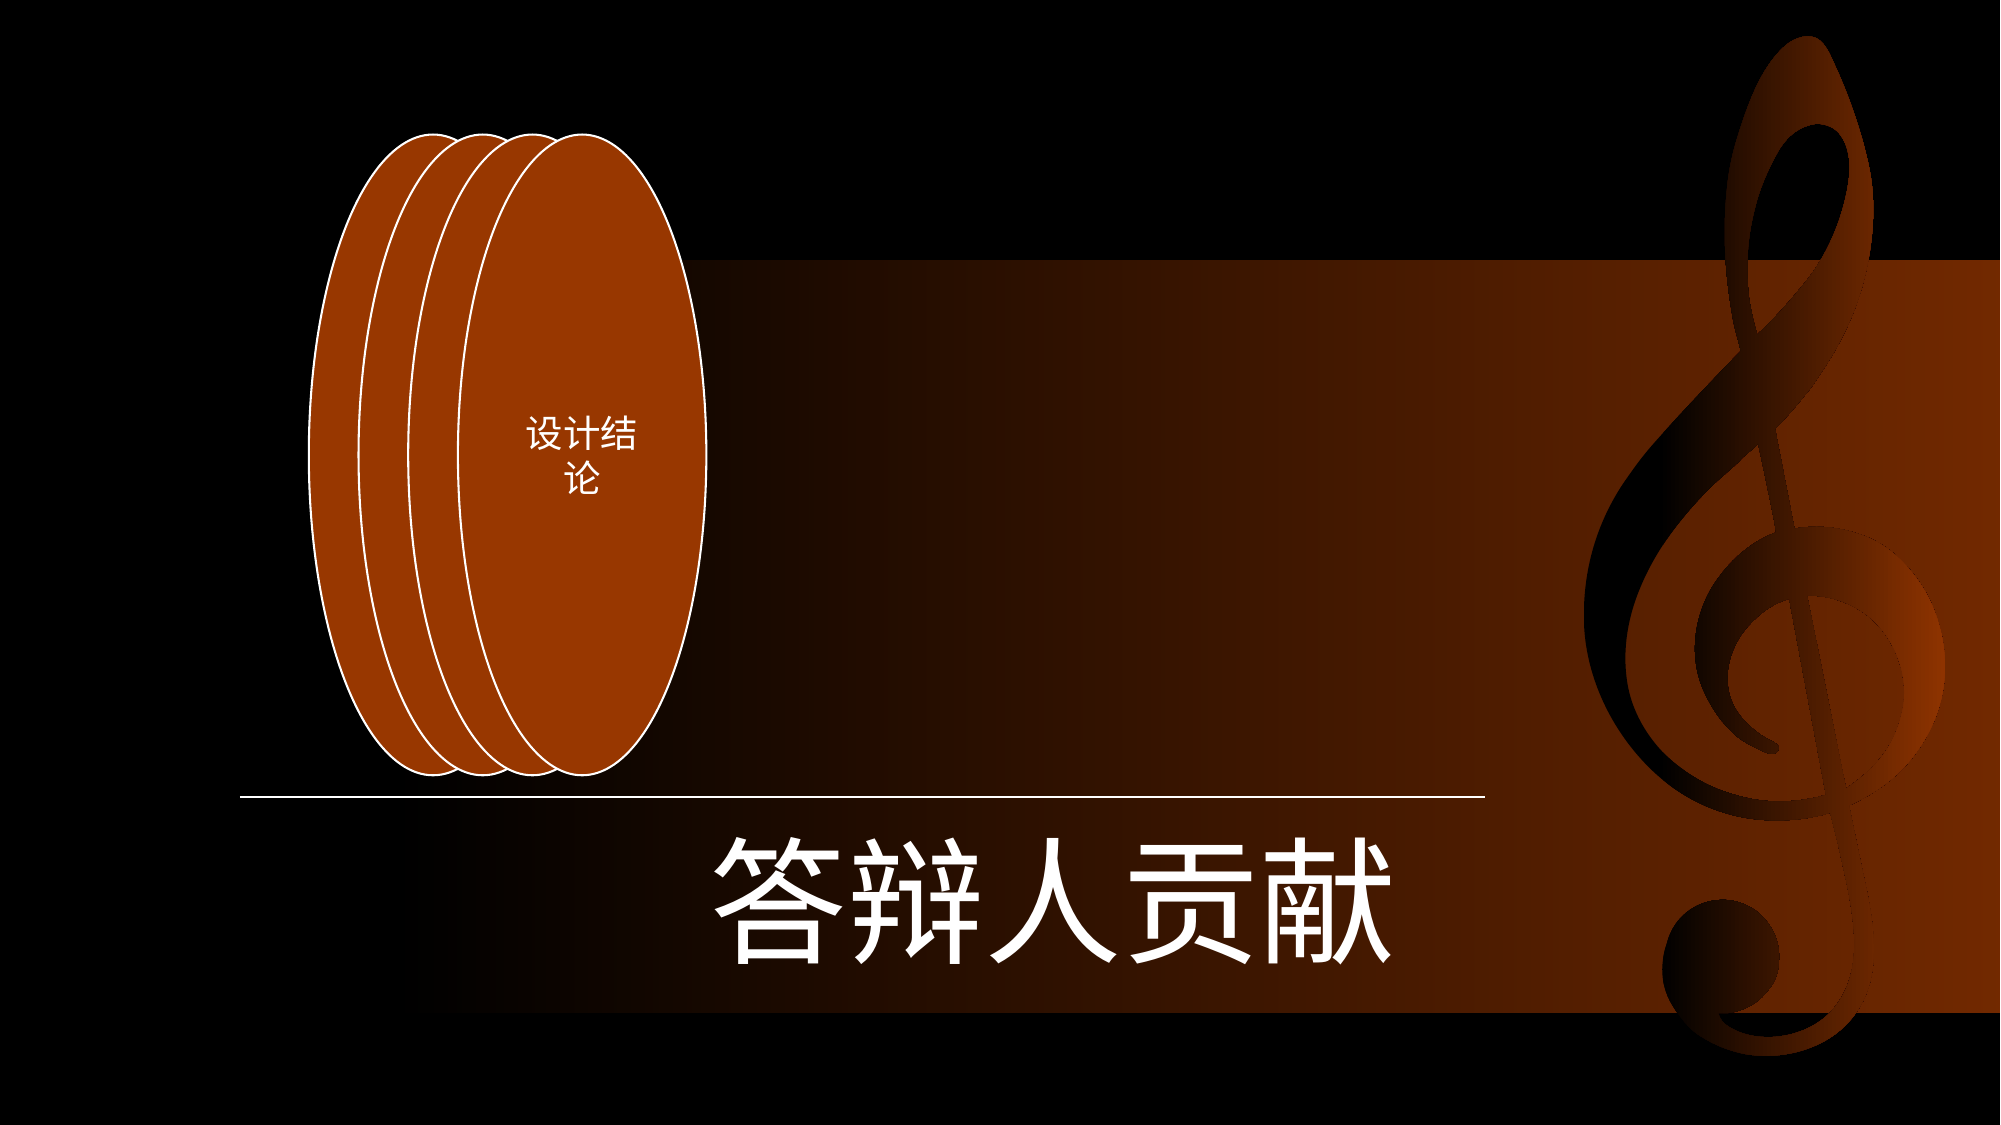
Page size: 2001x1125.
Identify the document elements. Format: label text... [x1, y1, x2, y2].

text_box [308, 134, 1303, 776]
list 答辩人贡献 [694, 827, 1527, 1000]
